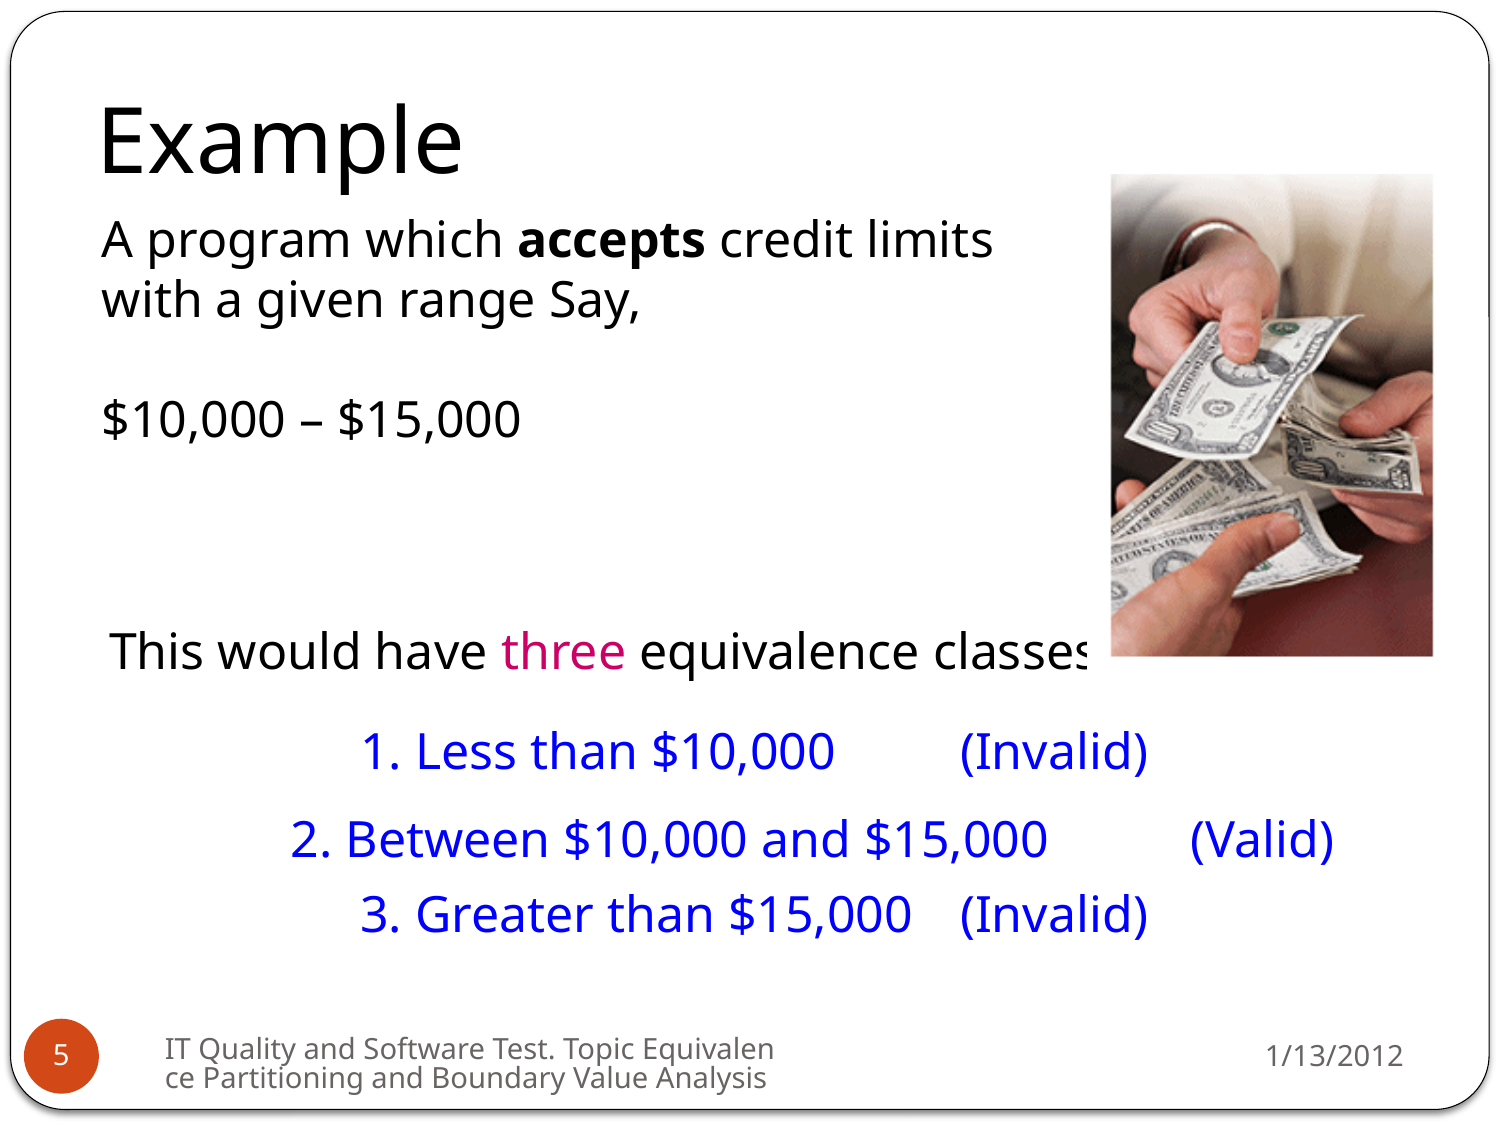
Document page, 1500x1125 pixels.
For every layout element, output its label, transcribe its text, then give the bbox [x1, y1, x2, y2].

slide_number 5 [23, 1018, 99, 1094]
text_box 1. Less than $10,000 (Invalid) [345, 712, 1163, 787]
text_box 2. Between $10,000 and $15,000 (Valid) [275, 799, 1350, 875]
picture [1087, 174, 1454, 673]
text_box Example [81, 74, 481, 200]
text_box This would have three equivalence classes:- [94, 612, 1143, 687]
text_box A program which accepts credit limits with a given range Say, $10,000 – $15,000 [87, 199, 1022, 455]
footer IT Quality and Software Test. Topic Equivalence Partitioning and Boundary Value Analysis [150, 1012, 800, 1088]
text_box 3. Greater than $15,000 (Invalid) [345, 874, 1163, 950]
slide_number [1012, 1015, 1419, 1094]
